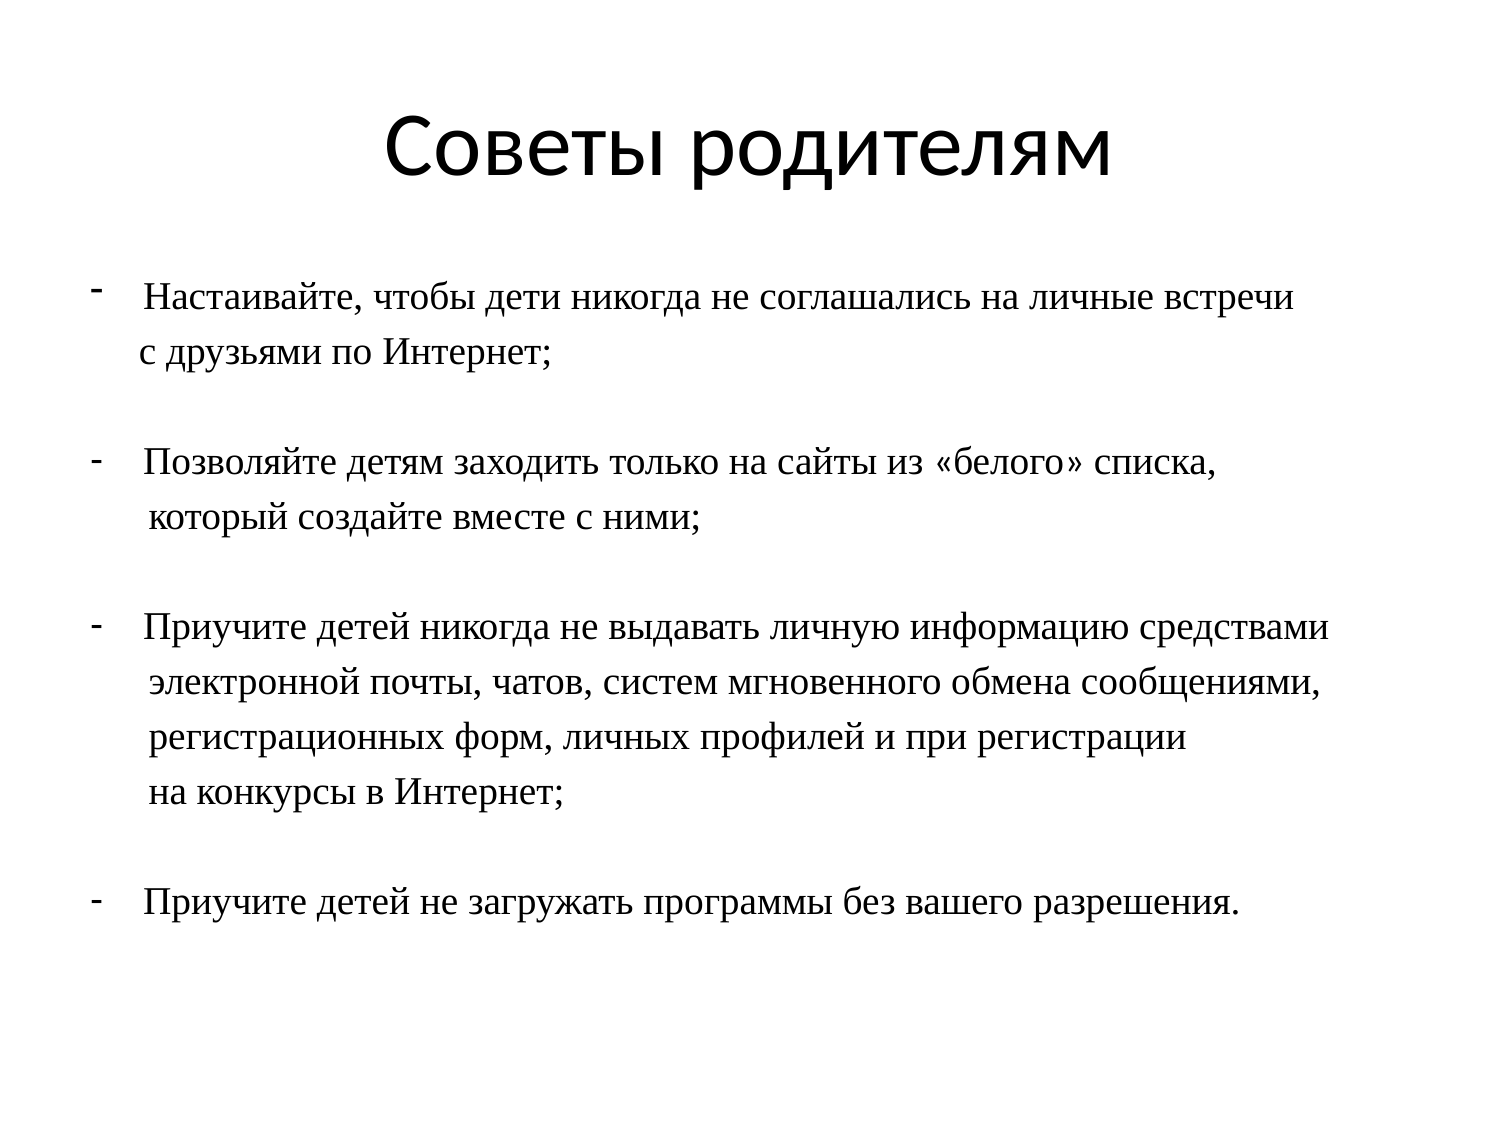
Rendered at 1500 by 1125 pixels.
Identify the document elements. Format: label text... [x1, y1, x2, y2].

title Советы родителям [75, 45, 1425, 233]
list Настаивайте, чтобы дети никогда не соглашались на личные встречи с друзьями по Интернет; Позволяйте детям заходить только на сайты из «белого» списка, который создайте вместе с ними; Приучите детей никогда не выдавать личную информацию средствами электронной почты, чатов, систем мгновенного обмена сообщениями, регистрационных форм, личных профилей и при регистрации на конкурсы в Интернет; Приучите детей не загружать программы без вашего разрешения. [75, 262, 1425, 1005]
